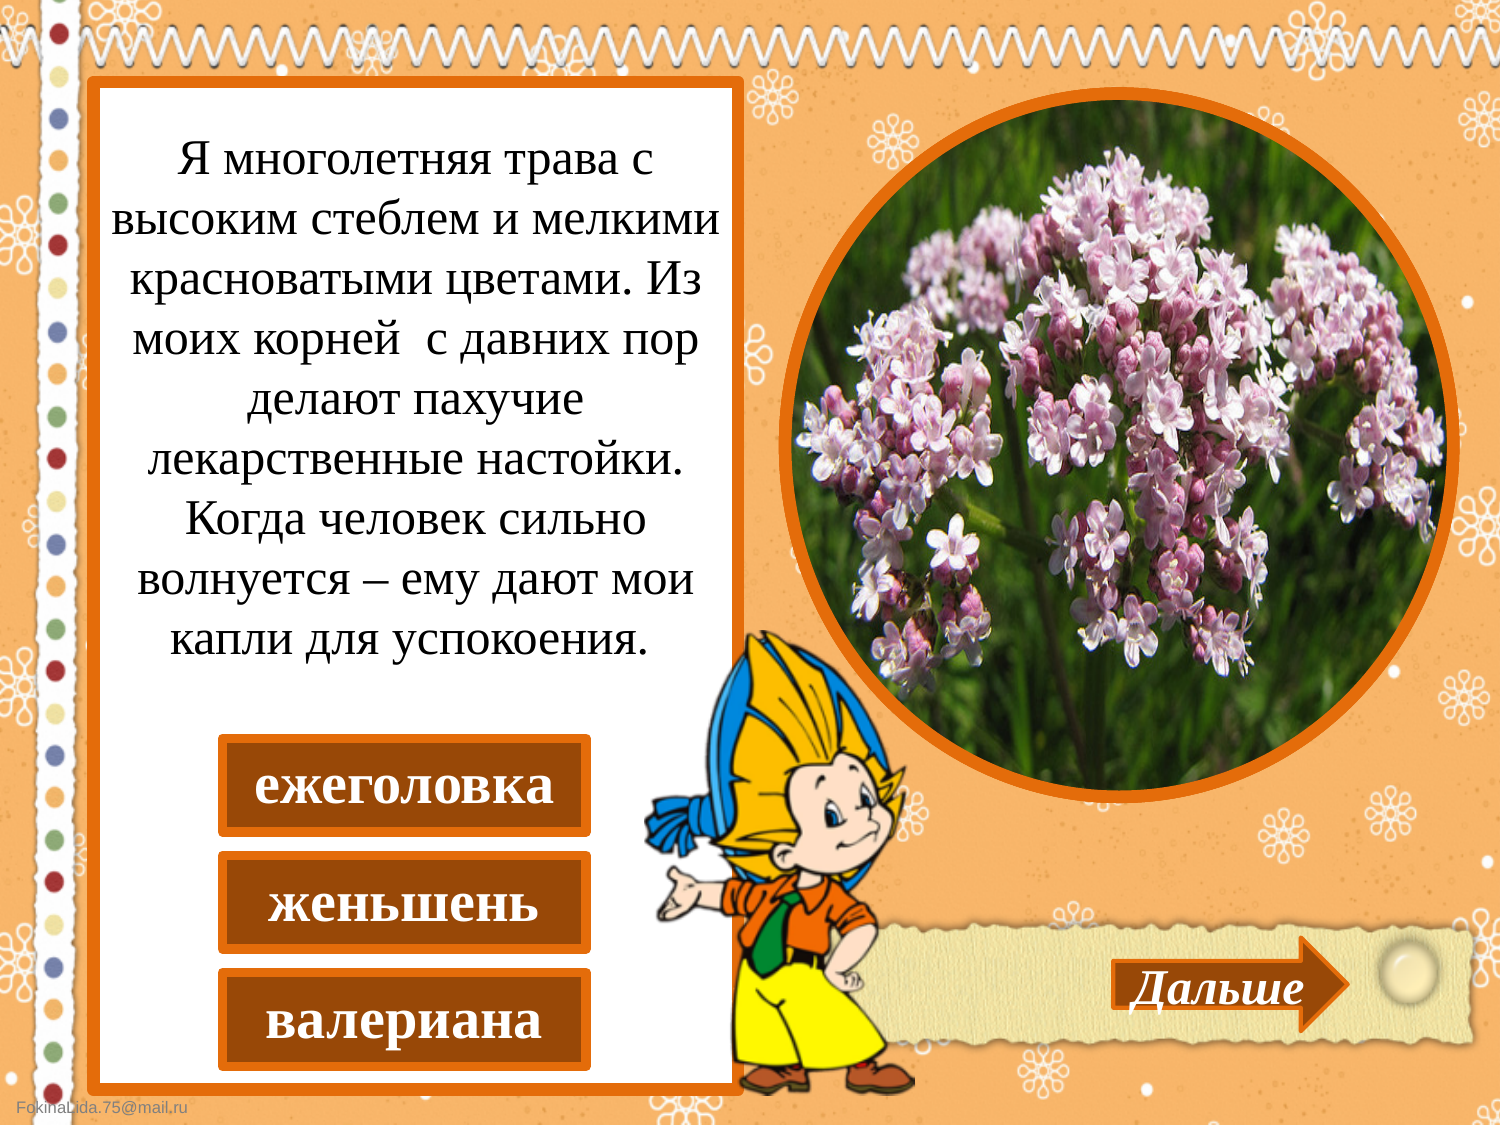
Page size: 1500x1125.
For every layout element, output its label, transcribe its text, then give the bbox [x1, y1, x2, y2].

text_box Дальше [1111, 935, 1350, 1034]
picture [0, 0, 1500, 1125]
text_box ежеголовка [220, 736, 588, 834]
text_box [783, 91, 1456, 799]
text_box валериана [220, 970, 588, 1068]
text_box Я многолетняя трава с высоким стеблем и мелкими красноватыми цветами. Из моих корней с давних пор делают пахучие лекарственные настойки. Когда человек сильно волнуется – ему дают мои капли для успокоения. [93, 117, 739, 672]
text_box женьшень [220, 853, 588, 951]
